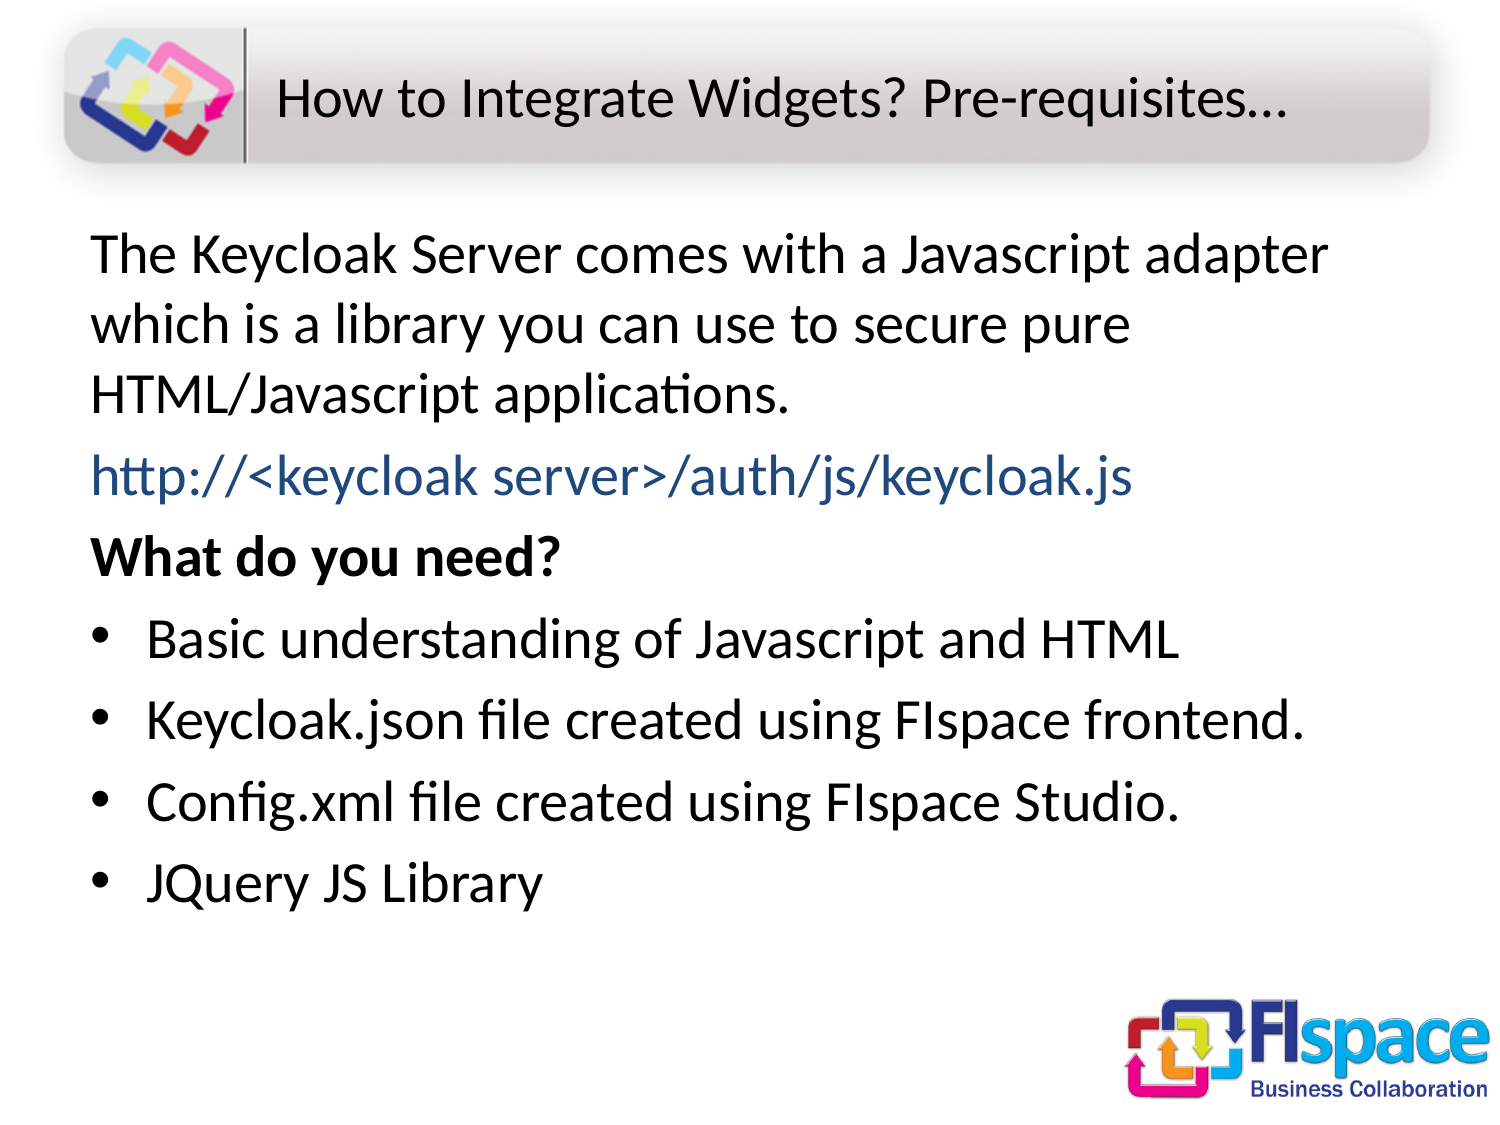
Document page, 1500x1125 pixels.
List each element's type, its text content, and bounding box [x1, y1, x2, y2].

list The Keycloak Server comes with a Javascript adapter which is a library you can use to secure pure HTML/Javascript applications. http://<keycloak server>/auth/js/keycloak.js What do you need? Basic understanding of Javascript and HTML Keycloak.json file created using FIspace frontend. Config.xml file created using FIspace Studio. JQuery JS Library [75, 208, 1425, 988]
picture [1118, 993, 1496, 1101]
title How to Integrate Widgets? Pre-requisites… [261, 39, 1401, 149]
picture [0, 0, 1500, 253]
